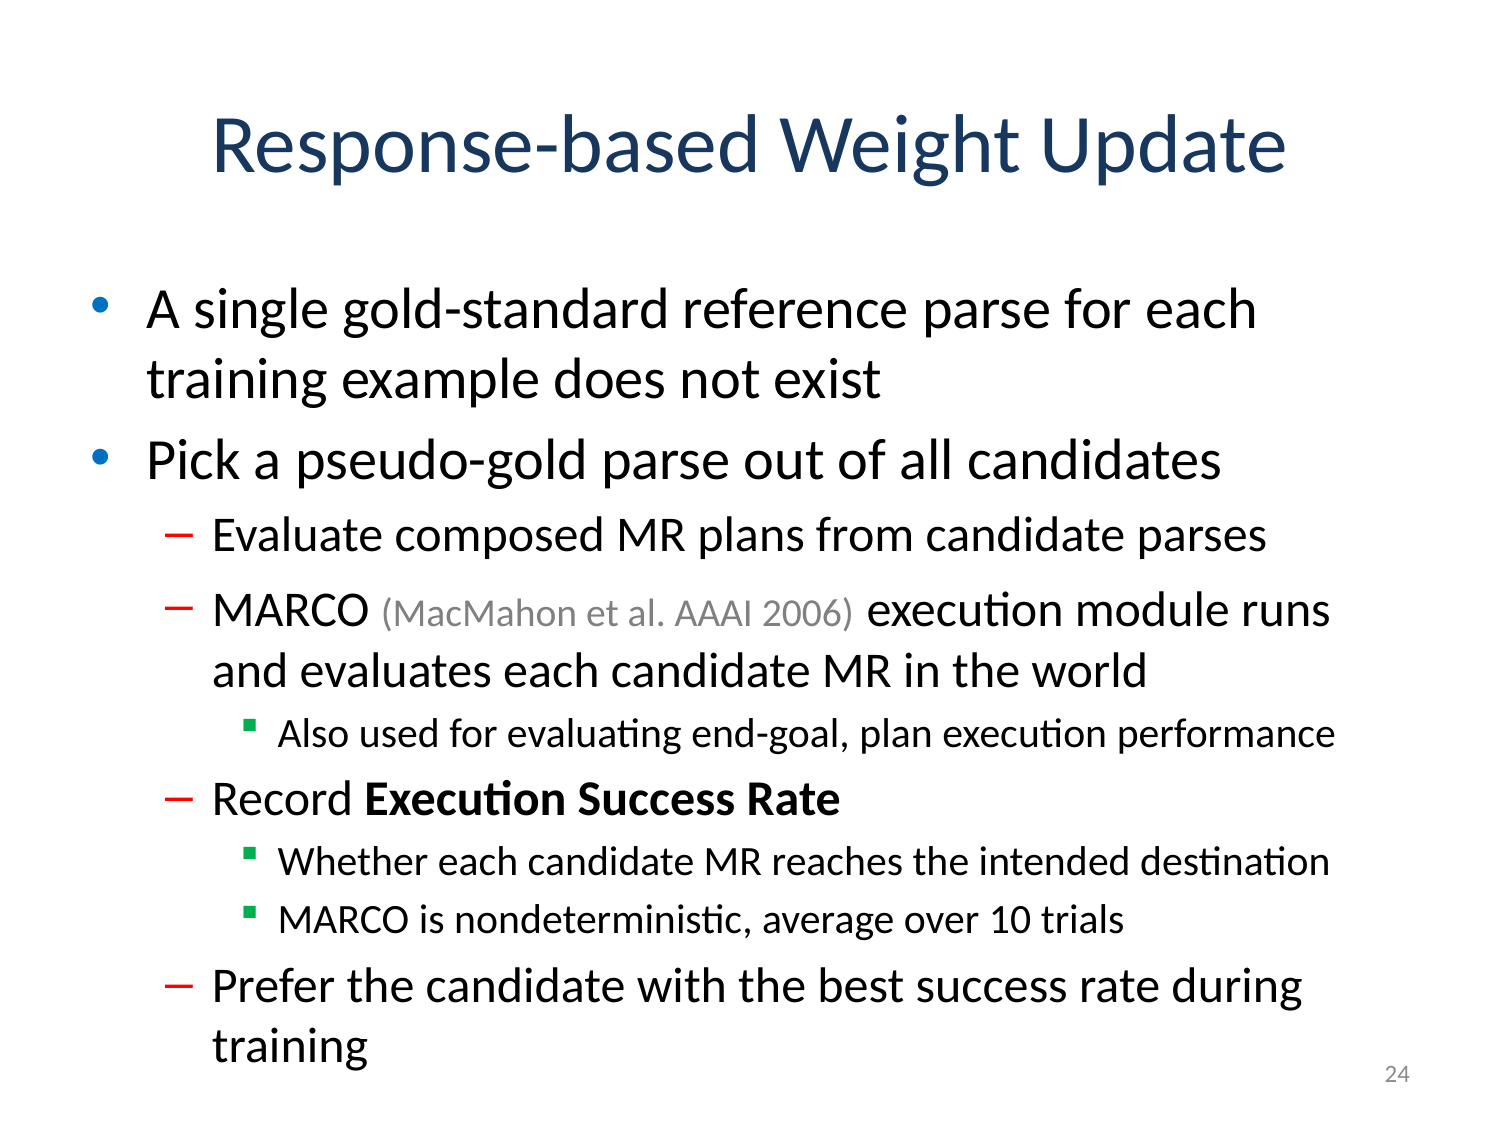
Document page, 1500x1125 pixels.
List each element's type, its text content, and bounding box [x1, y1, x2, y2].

list A single gold-standard reference parse for each training example does not exist Pick a pseudo-gold parse out of all candidates Evaluate composed MR plans from candidate parses MARCO (MacMahon et al. AAAI 2006) execution module runs and evaluates each candidate MR in the world Also used for evaluating end-goal, plan execution performance Record Execution Success Rate Whether each candidate MR reaches the intended destination MARCO is nondeterministic, average over 10 trials Prefer the candidate with the best success rate during training [75, 262, 1425, 1083]
slide_number 24 [1074, 1042, 1425, 1103]
title Response-based Weight Update [75, 45, 1425, 233]
